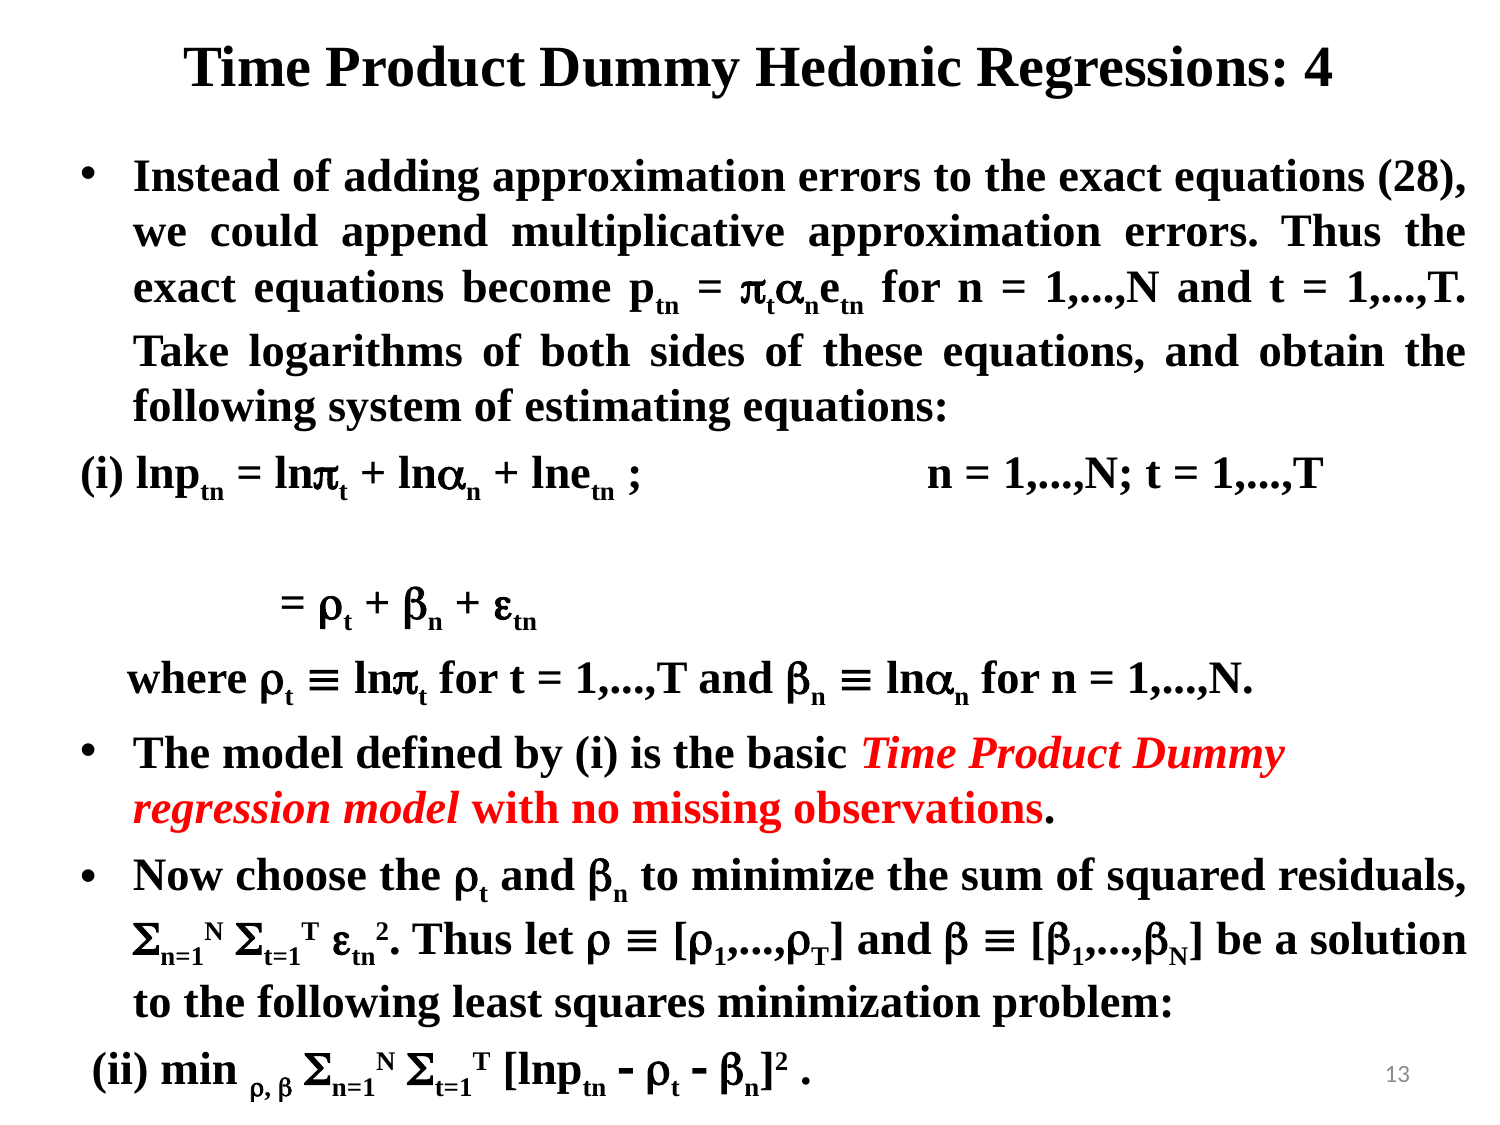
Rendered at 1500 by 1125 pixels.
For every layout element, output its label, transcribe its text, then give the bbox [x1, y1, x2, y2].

title Time Product Dummy Hedonic Regressions: 4 [17, 0, 1500, 126]
slide_number 13 [1074, 1042, 1425, 1103]
list Instead of adding approximation errors to the exact equations (28), we could append multiplicative approximation errors. Thus the exact equations become ptn = tnetn for n = 1,...,N and t = 1,...,T. Take logarithms of both sides of these equations, and obtain the following system of estimating equations: (i) lnptn = lnt + lnn + lnetn ; n = 1,...,N; t = 1,...,T = t + n + tn where t  lnt for t = 1,...,T and n  lnn for n = 1,...,N. The model defined by (i) is the basic Time Product Dummy regression model with no missing observations. Now choose the t and n to minimize the sum of squared residuals, n=1N t=1T tn2. Thus let   [1,...,T] and   [1,...,N] be a solution to the following least squares minimization problem: (ii) min ,  n=1N t=1T [lnptn  t  n]2 . [64, 137, 1483, 1125]
